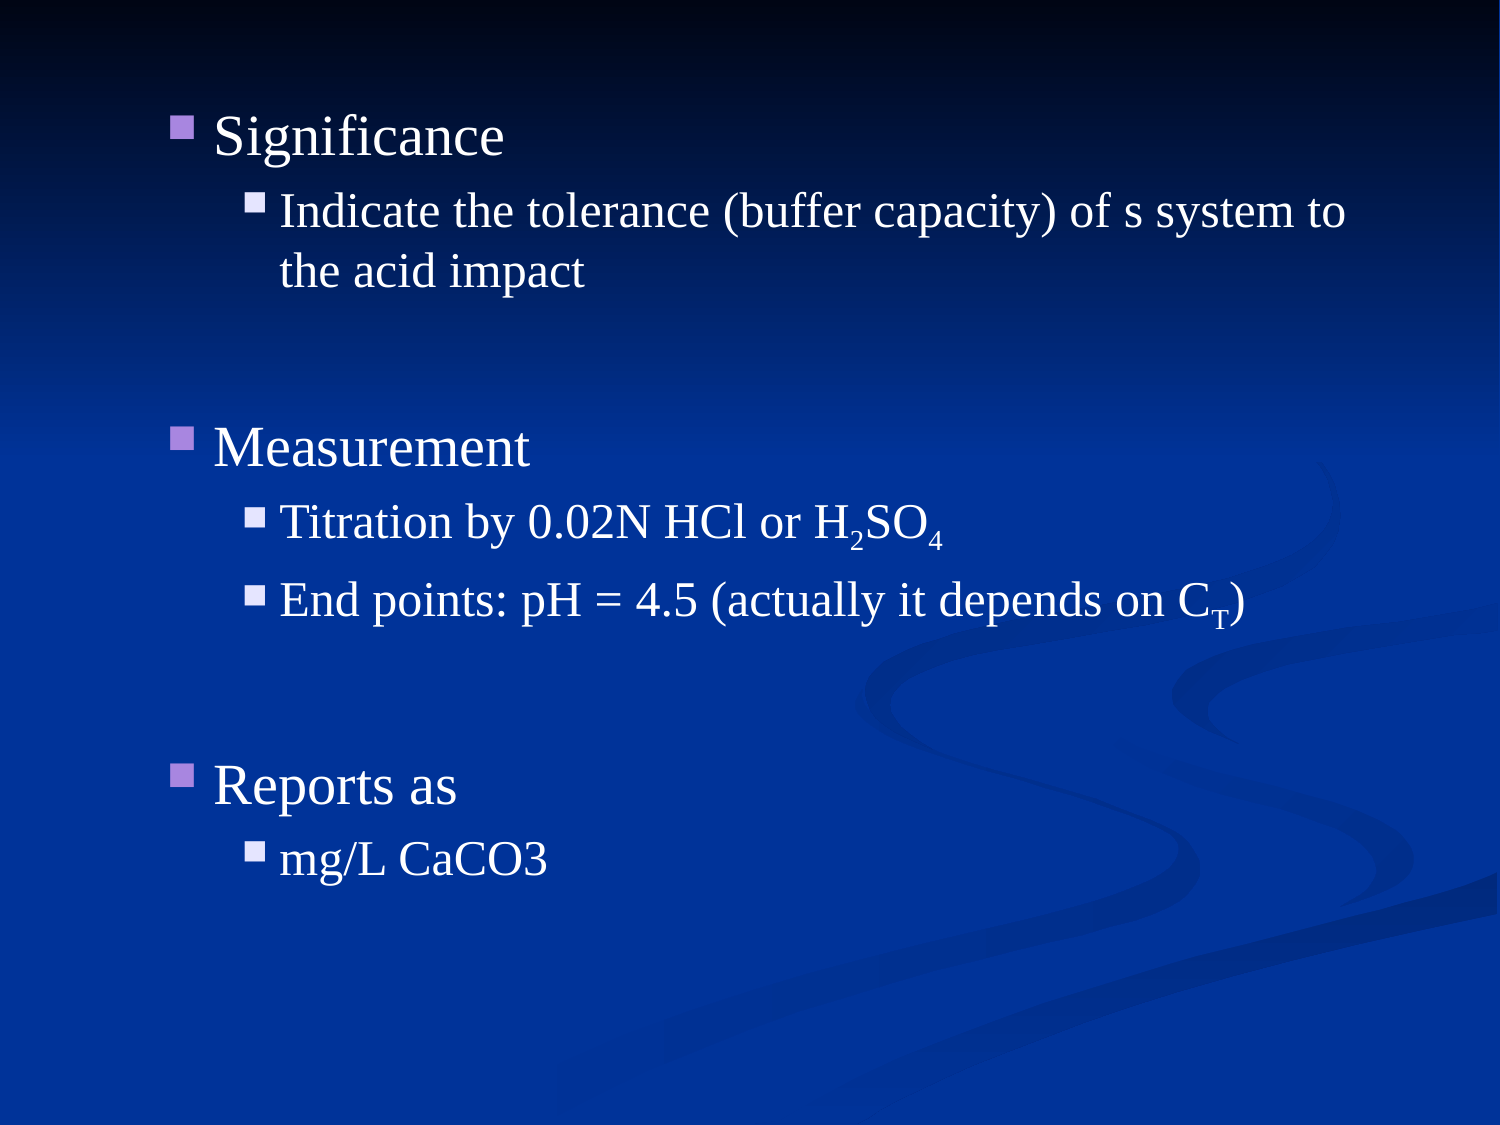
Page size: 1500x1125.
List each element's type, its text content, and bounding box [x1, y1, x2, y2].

list Significance Indicate the tolerance (buffer capacity) of s system to the acid impact Measurement Titration by 0.02N HCl or H2SO4 End points: pH = 4.5 (actually it depends on CT) Reports as mg/L CaCO3 [76, 89, 1428, 1036]
